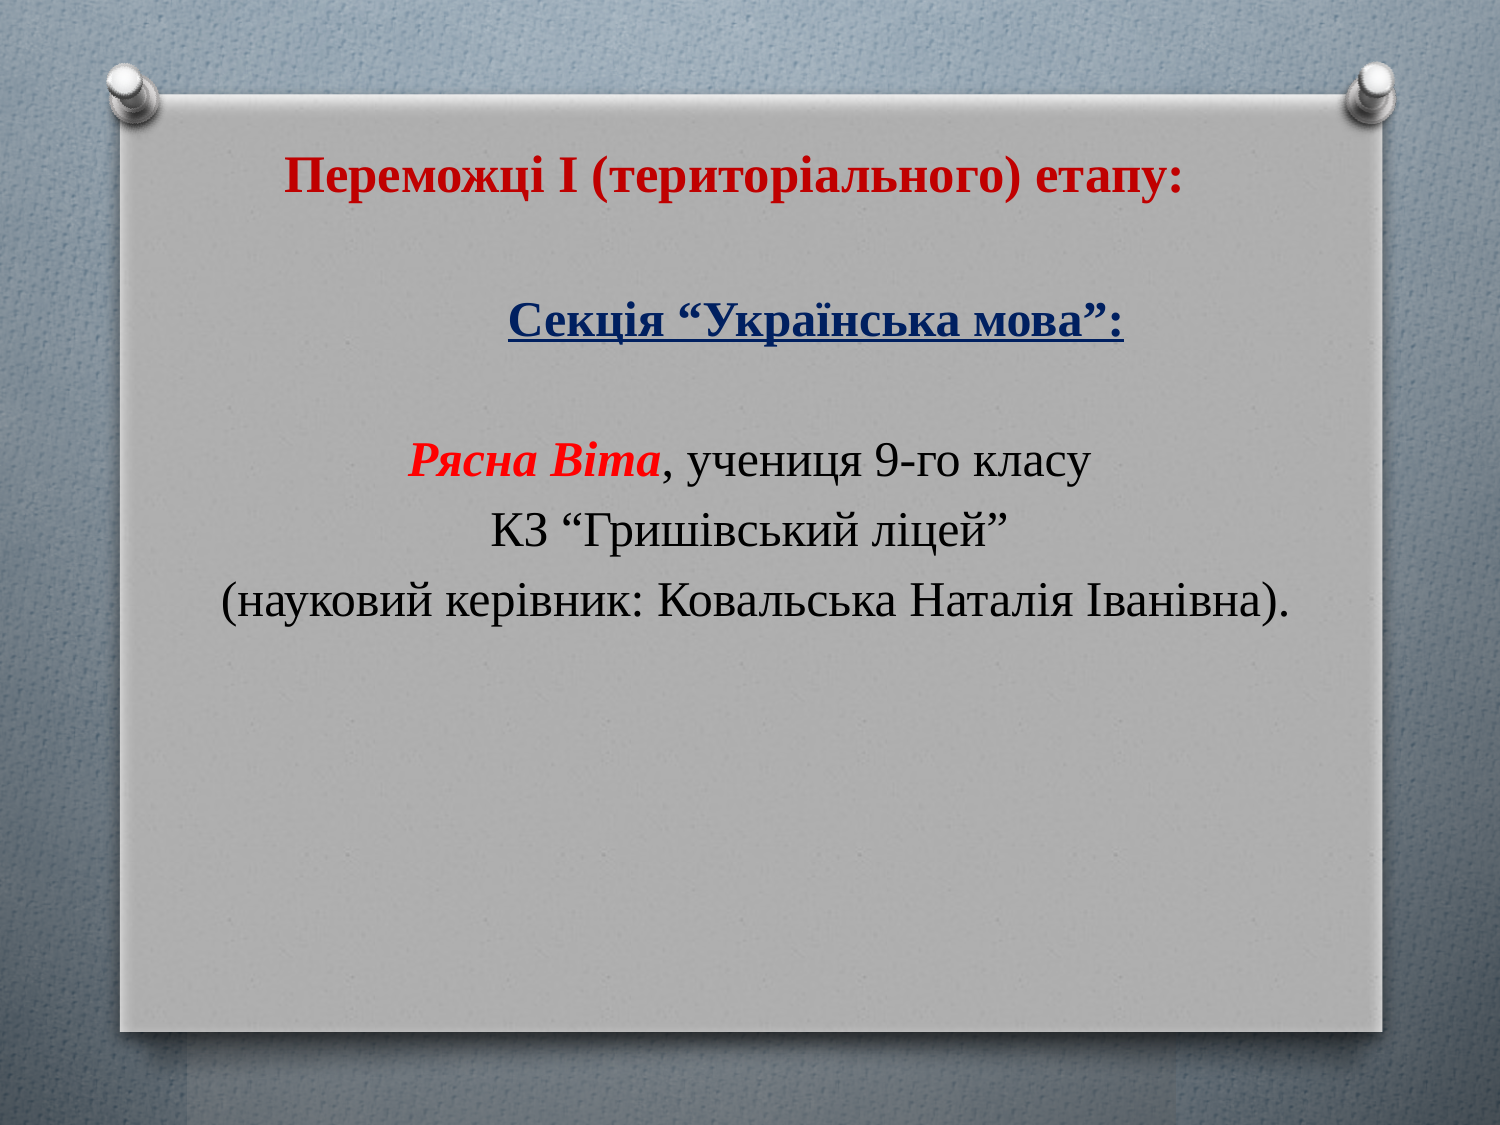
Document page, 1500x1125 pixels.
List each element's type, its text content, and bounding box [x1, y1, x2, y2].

picture [1317, 35, 1439, 156]
picture [75, 29, 198, 153]
title Переможці І (територіального) етапу: [194, 113, 1275, 230]
list Секція “Українська мова”: Рясна Віта, учениця 9-го класу КЗ “Гришівський ліцей” (науковий керівник: Ковальська Наталія Іванівна). [147, 278, 1365, 759]
